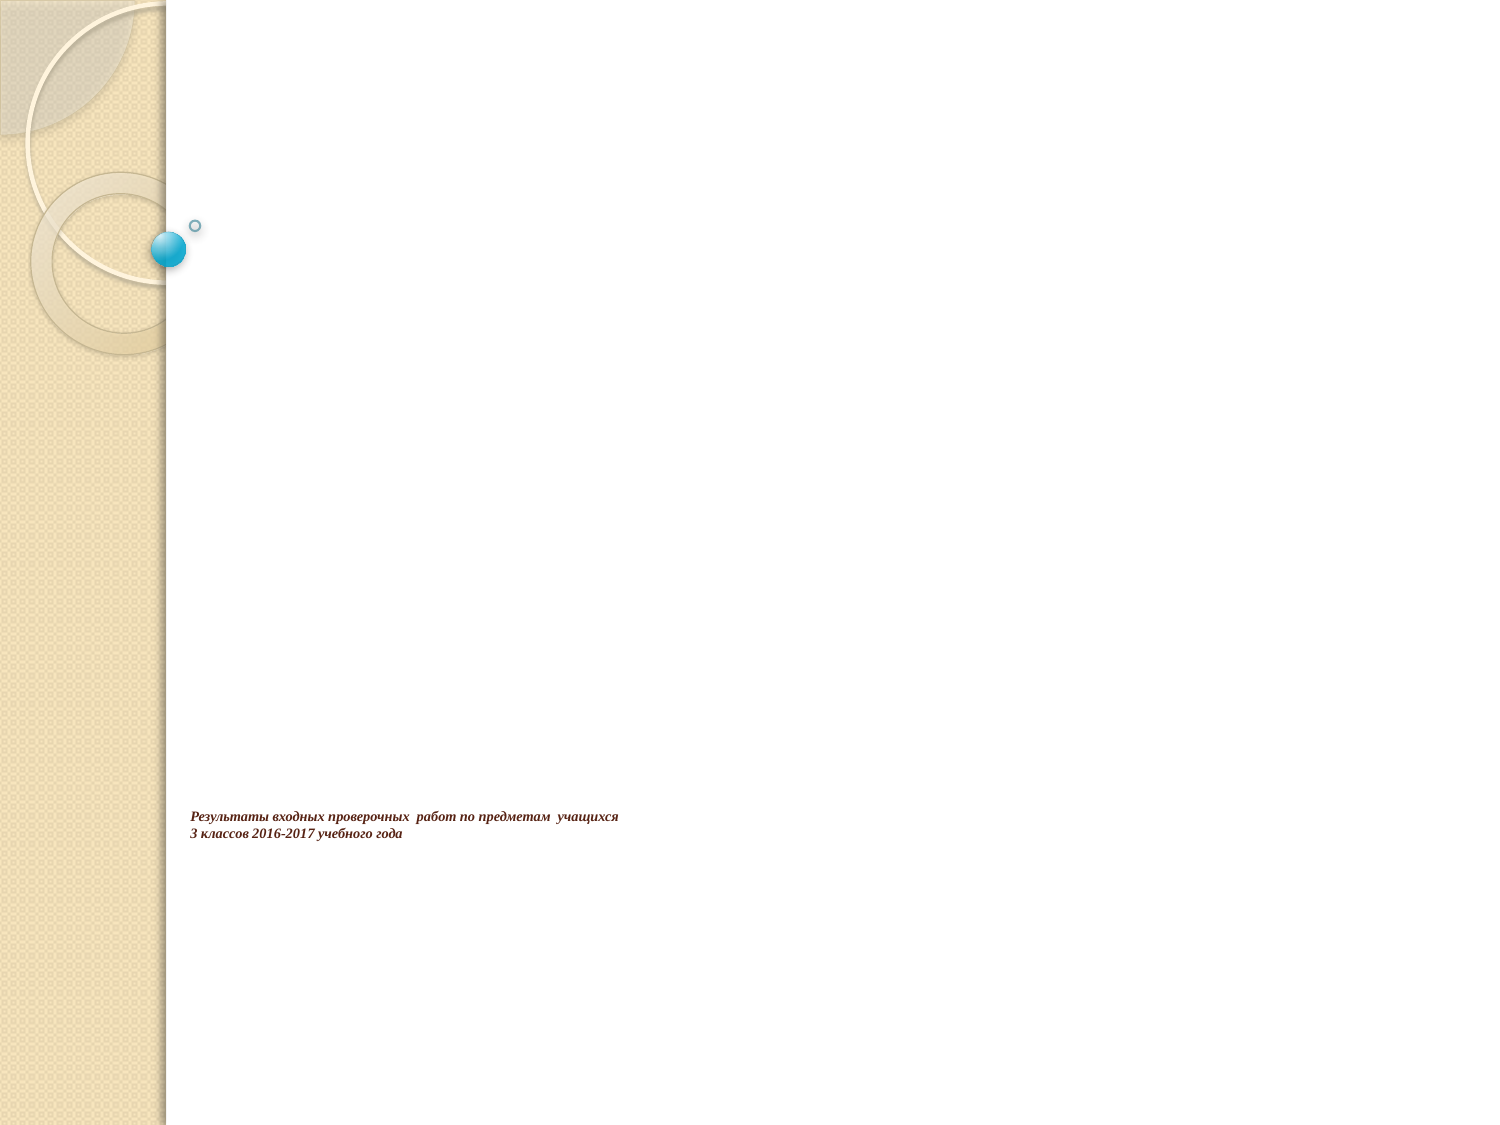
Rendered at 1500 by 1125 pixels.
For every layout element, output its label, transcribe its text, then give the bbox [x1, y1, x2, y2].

title Результаты входных проверочных работ по предметам учащихся 3 классов 2016-2017 учебного года [175, 152, 1500, 879]
